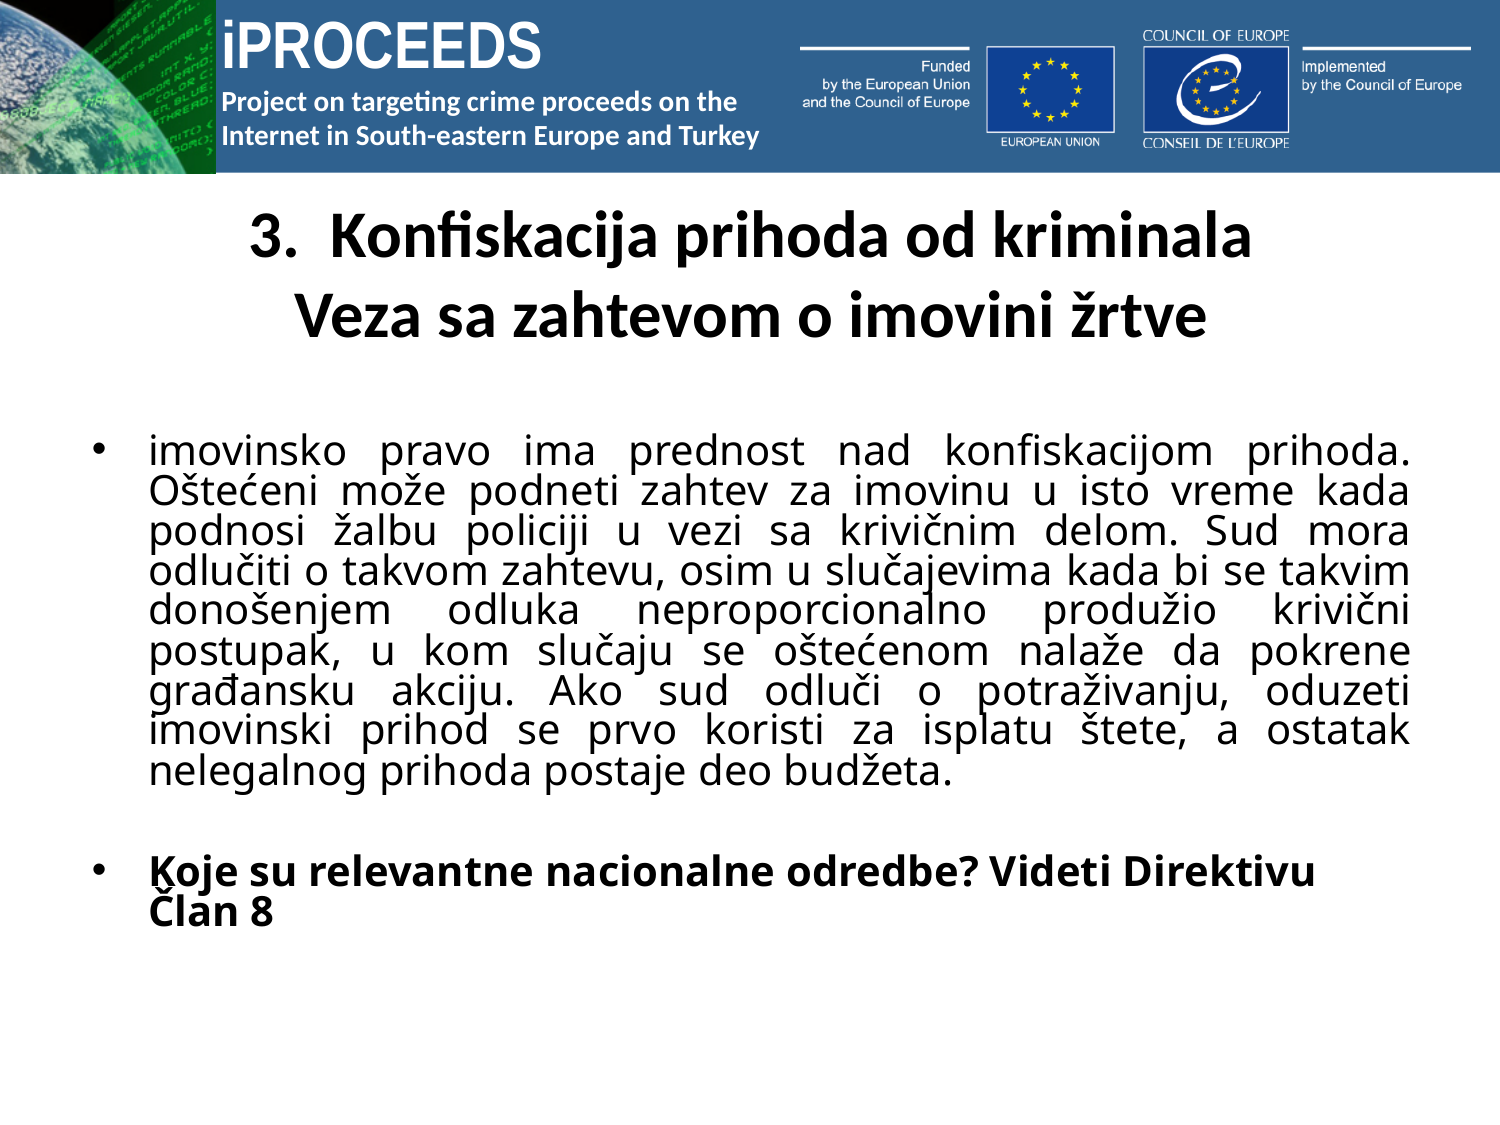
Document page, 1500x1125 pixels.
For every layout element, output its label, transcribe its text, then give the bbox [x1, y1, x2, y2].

picture [0, 0, 216, 174]
list imovinsko pravo ima prednost nad konfiskacijom prihoda. Oštećeni može podneti zahtev za imovinu u isto vreme kada podnosi žalbu policiji u vezi sa krivičnim delom. Sud mora odlučiti o takvom zahtevu, osim u slučajevima kada bi se takvim donošenjem odluka neproporcionalno produžio krivični postupak, u kom slučaju se oštećenom nalaže da pokrene građansku akciju. Ako sud odluči o potraživanju, oduzeti imovinski prihod se prvo koristi za isplatu štete, a ostatak nelegalnog prihoda postaje deo budžeta. Koje su relevantne nacionalne odredbe? Videti Direktivu Član 8 [76, 373, 1428, 1017]
title 3. Konfiskacija prihoda od kriminala Veza sa zahtevom o imovini žrtve [76, 222, 1428, 373]
picture [800, 30, 1471, 148]
